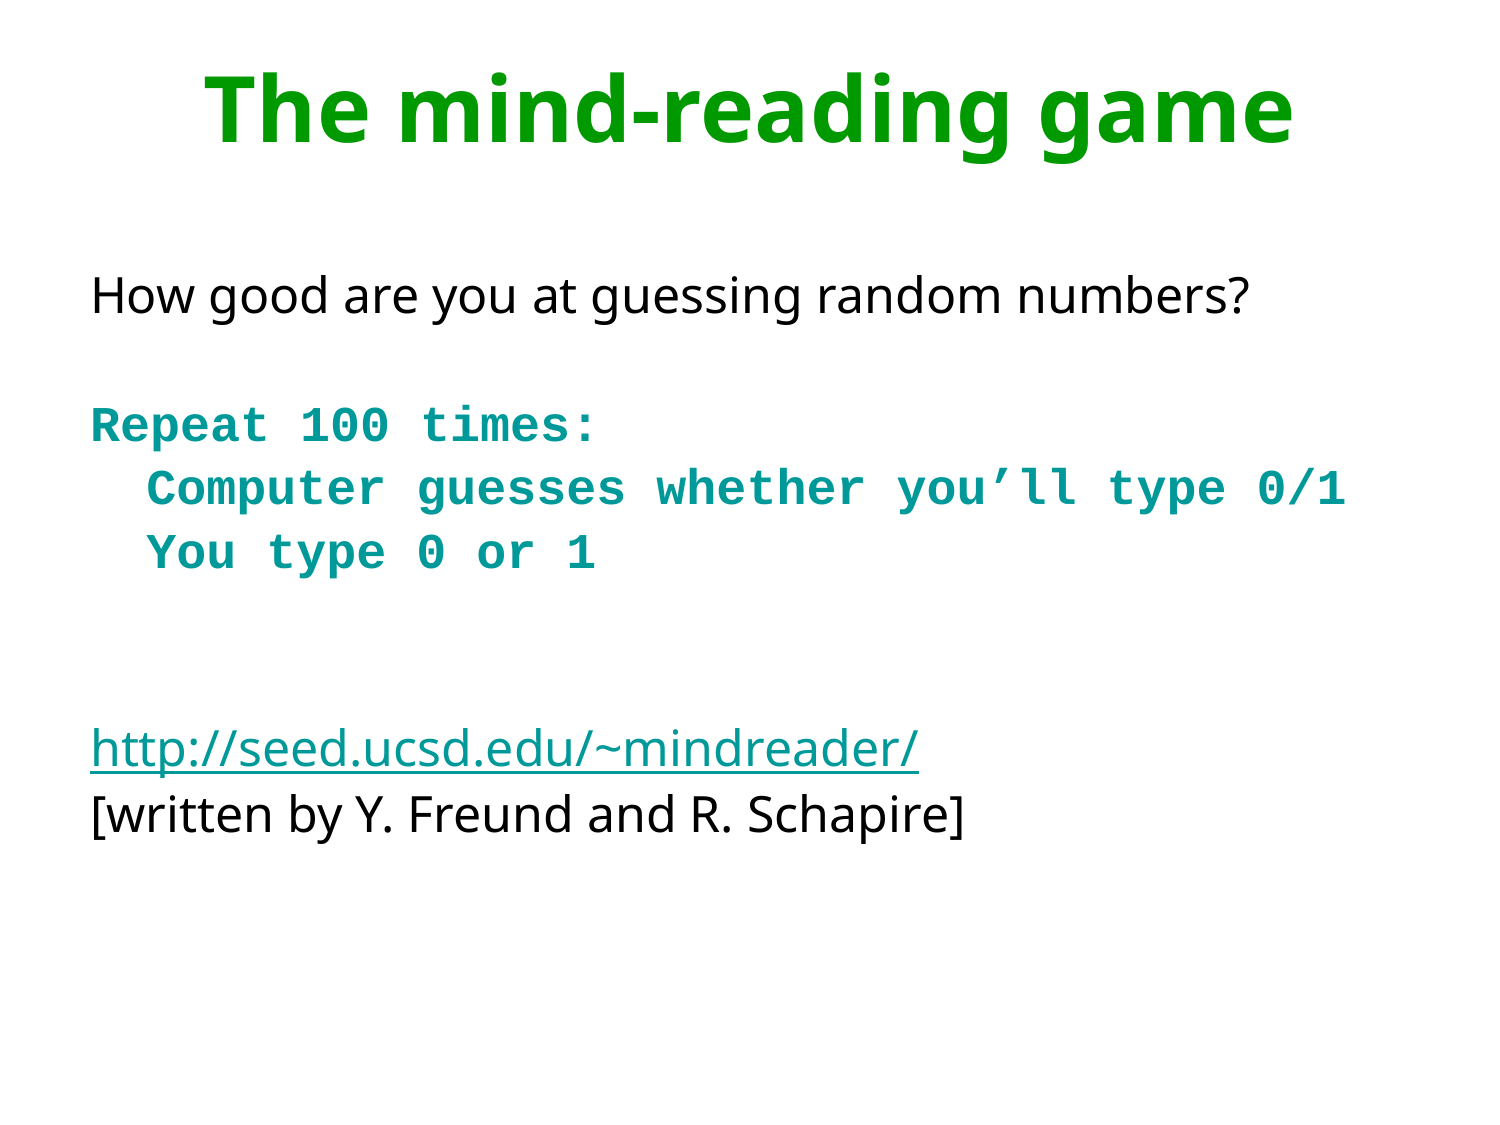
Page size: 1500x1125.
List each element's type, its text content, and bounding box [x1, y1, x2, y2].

list How good are you at guessing random numbers? Repeat 100 times: Computer guesses whether you’ll type 0/1 You type 0 or 1 http://seed.ucsd.edu/~mindreader/ [written by Y. Freund and R. Schapire] [74, 262, 1426, 976]
title The mind-reading game [74, 12, 1426, 201]
